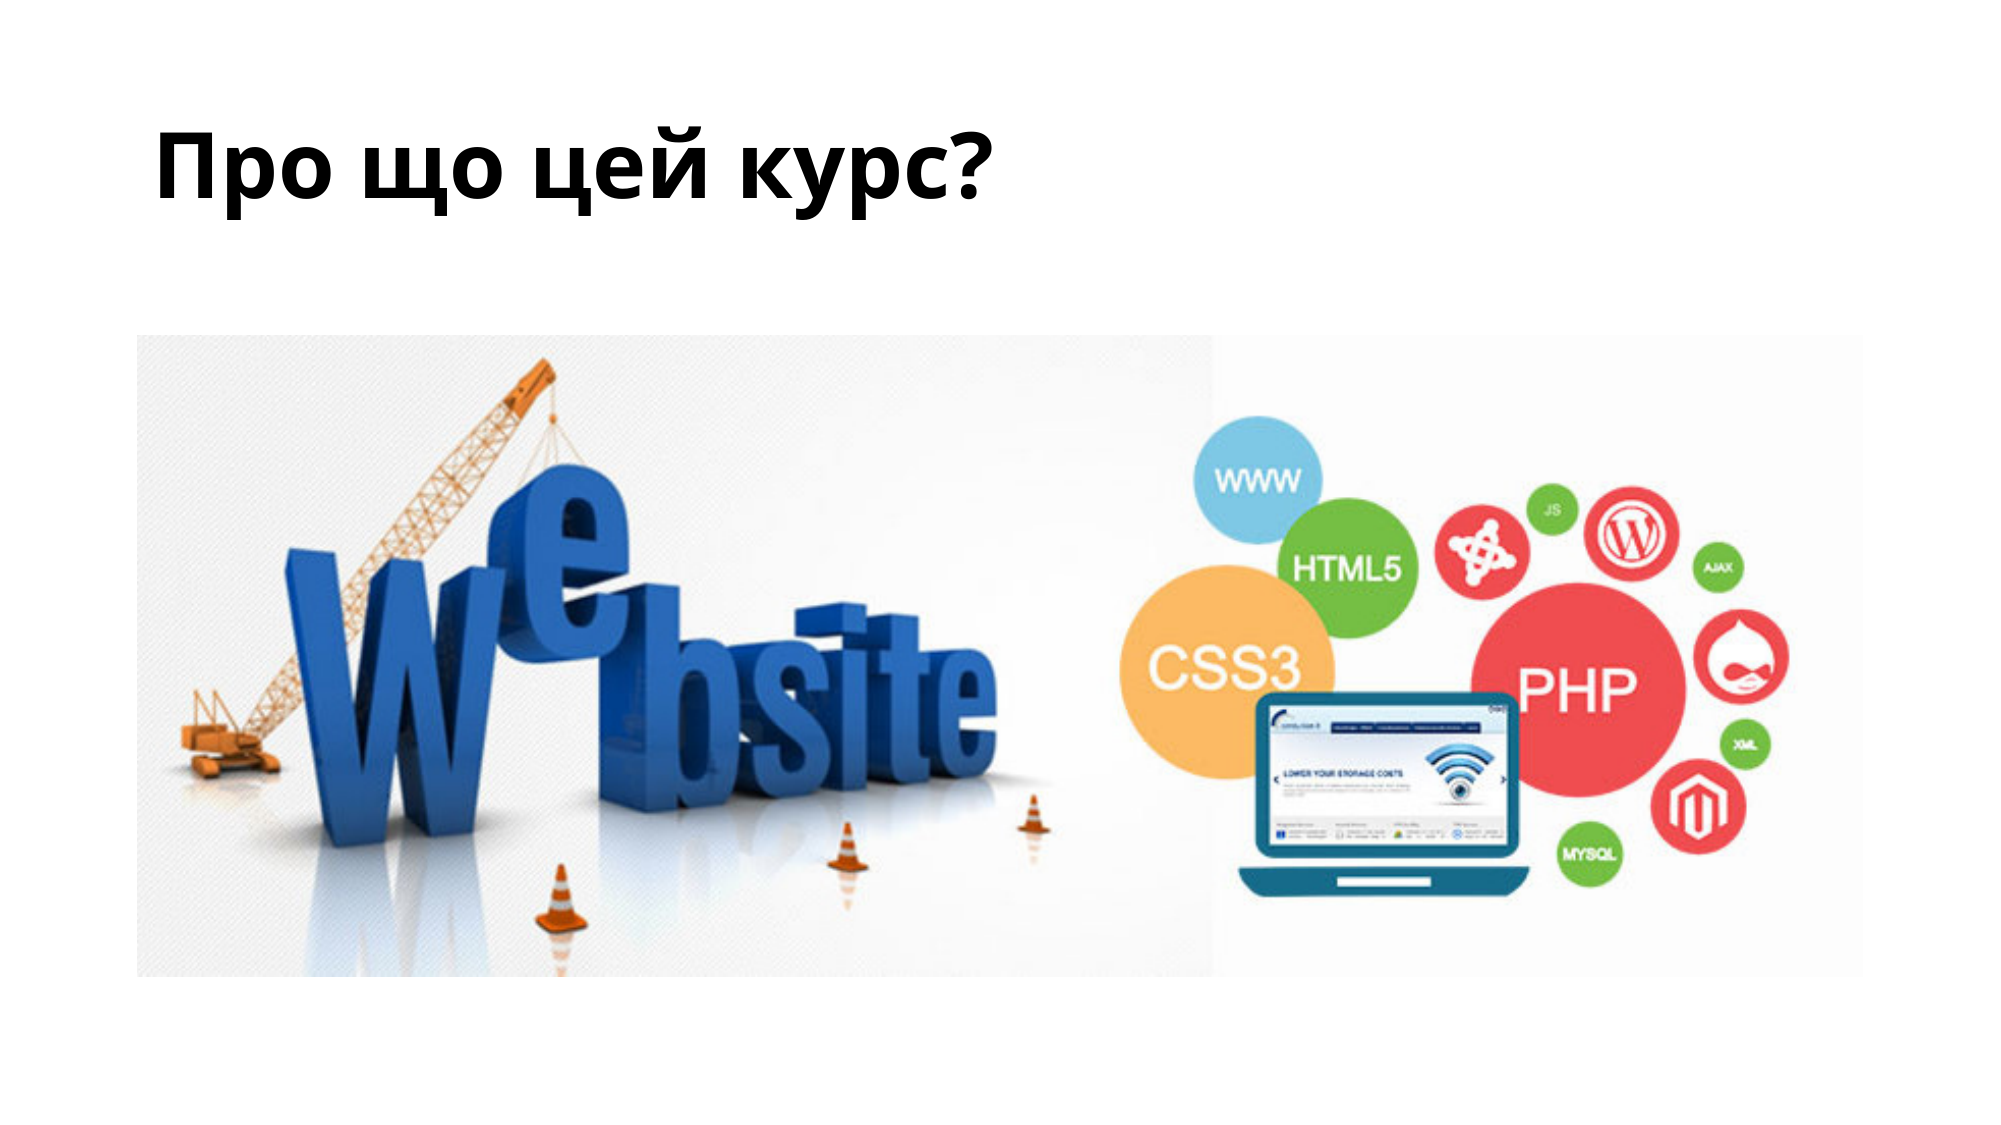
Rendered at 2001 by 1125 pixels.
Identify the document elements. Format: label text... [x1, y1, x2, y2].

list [137, 335, 1863, 977]
title Про що цей курс? [137, 59, 1863, 278]
